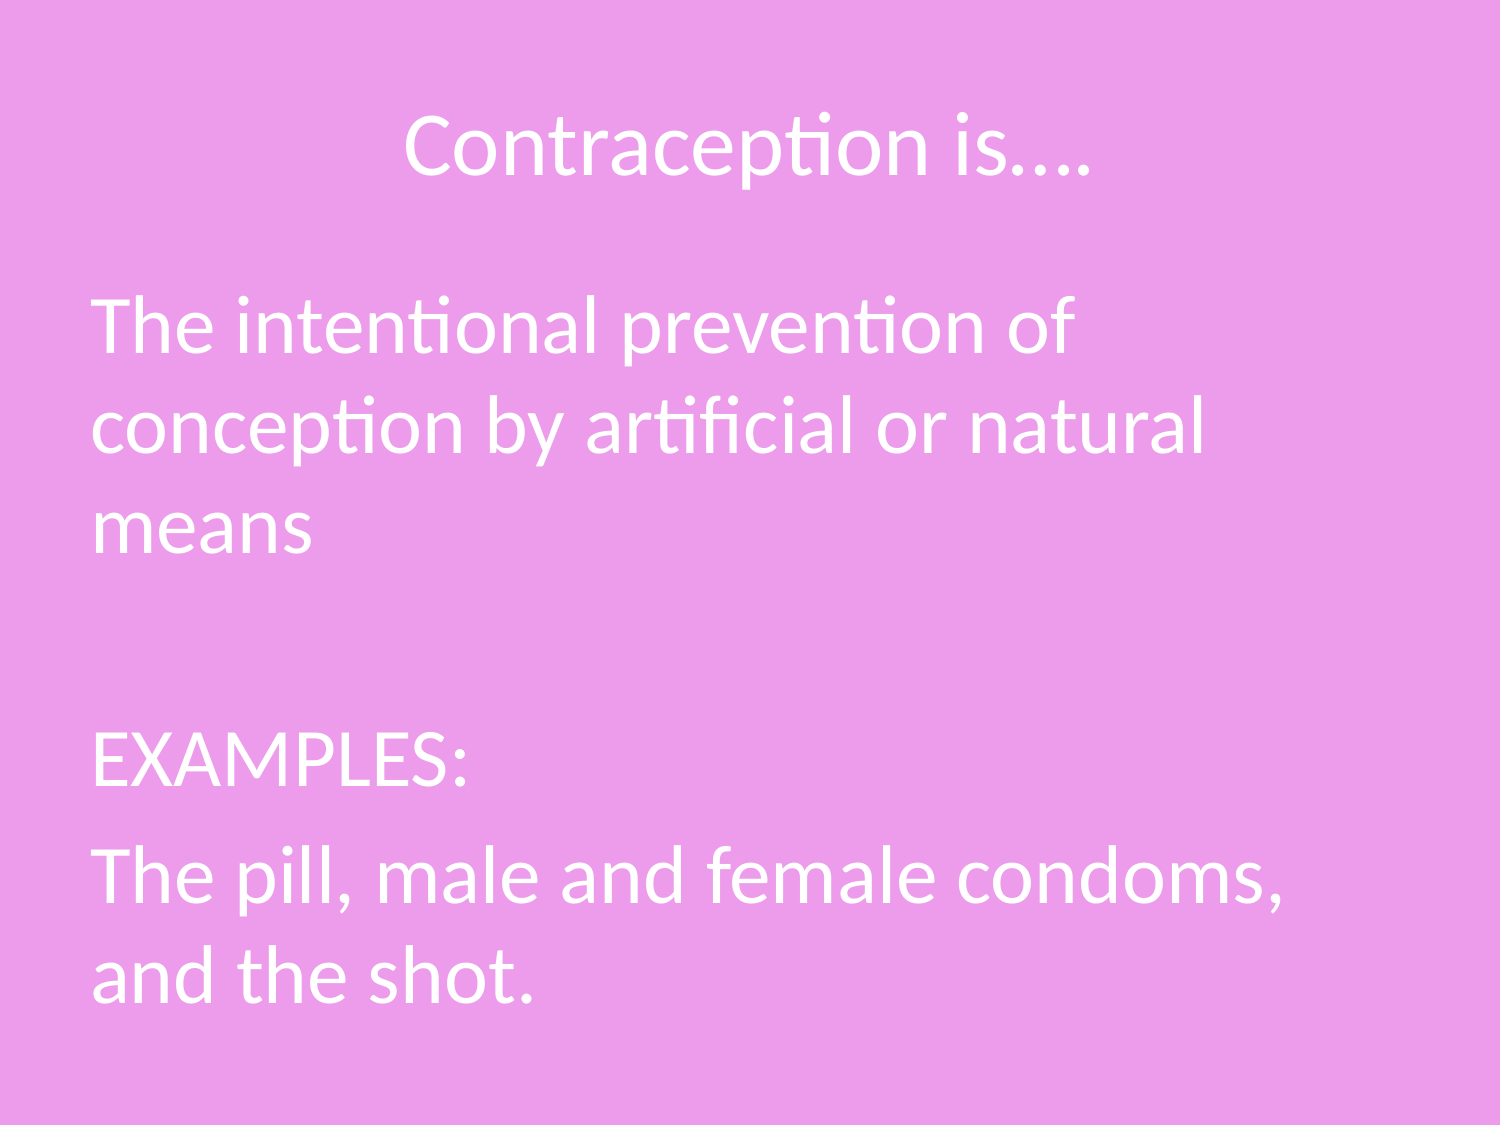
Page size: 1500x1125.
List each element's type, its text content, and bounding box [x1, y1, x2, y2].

title Contraception is…. [75, 45, 1425, 233]
list The intentional prevention of conception by artificial or natural means EXAMPLES: The pill, male and female condoms, and the shot. [75, 262, 1425, 1005]
